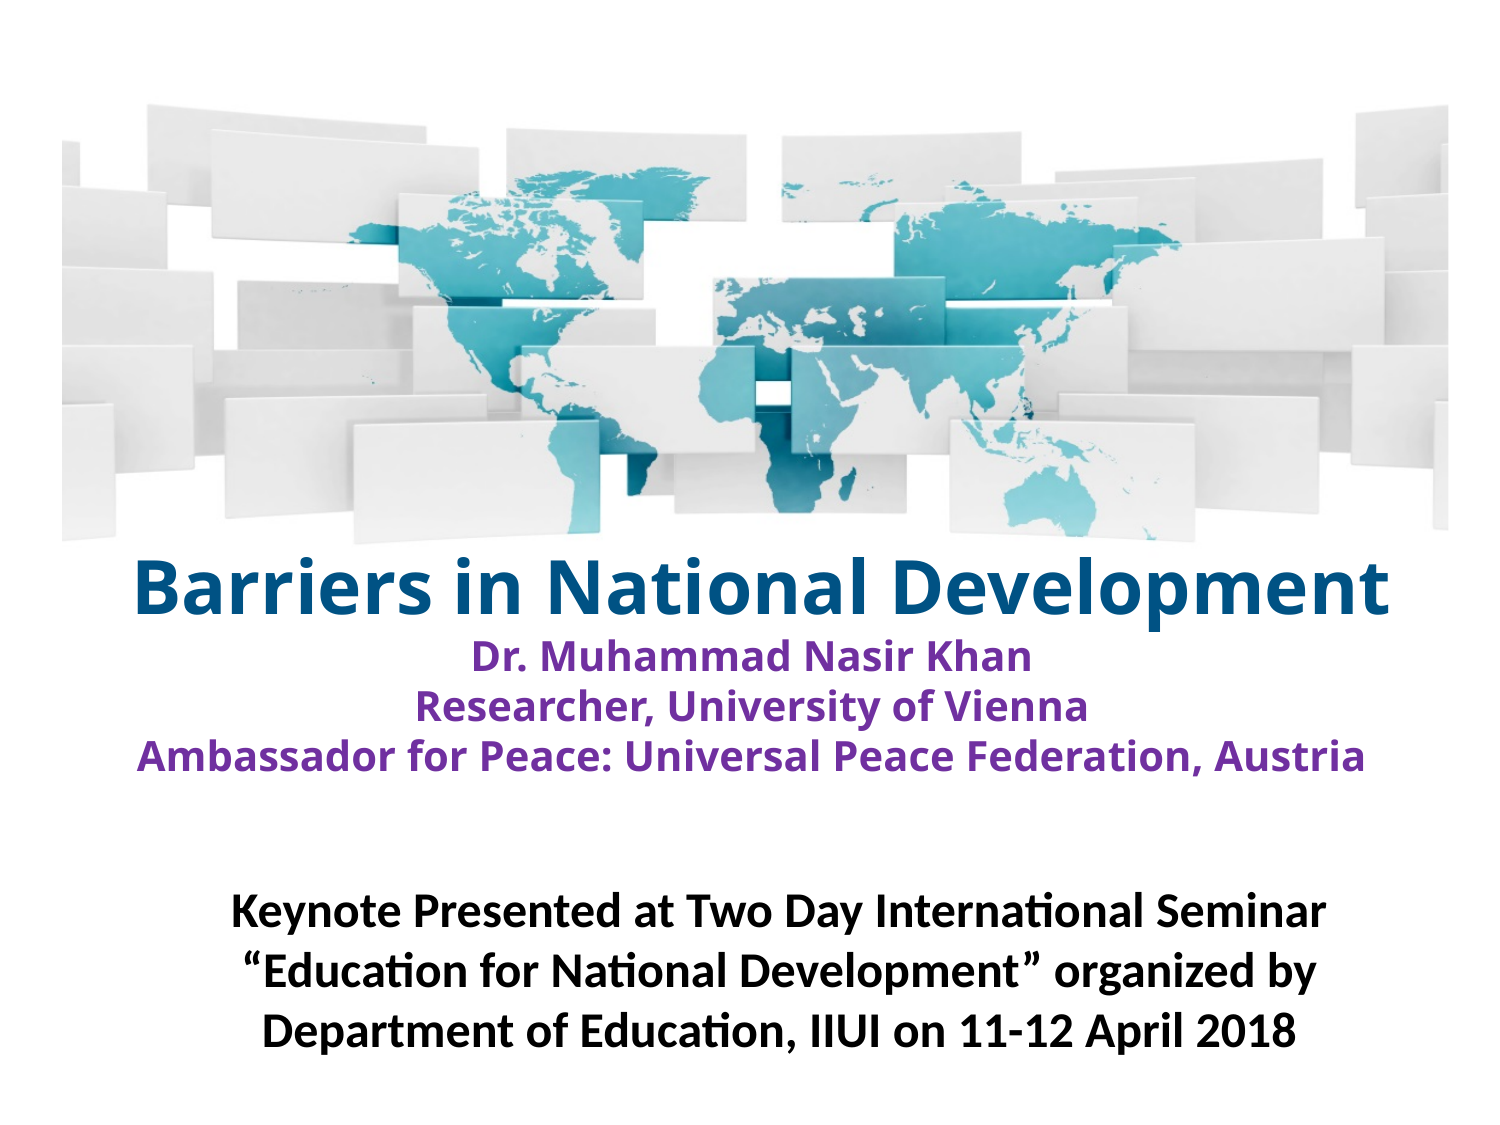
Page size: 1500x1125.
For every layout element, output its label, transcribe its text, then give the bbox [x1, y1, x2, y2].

picture [61, 0, 1449, 823]
text_box Keynote Presented at Two Day International Seminar “Education for National Development” organized by Department of Education, IIUI on 11-12 April 2018 [206, 869, 1353, 1065]
text_box Barriers in National Development Dr. Muhammad Nasir Khan Researcher, University of Vienna Ambassador for Peace: Universal Peace Federation, Austria [3, 0, 1500, 838]
